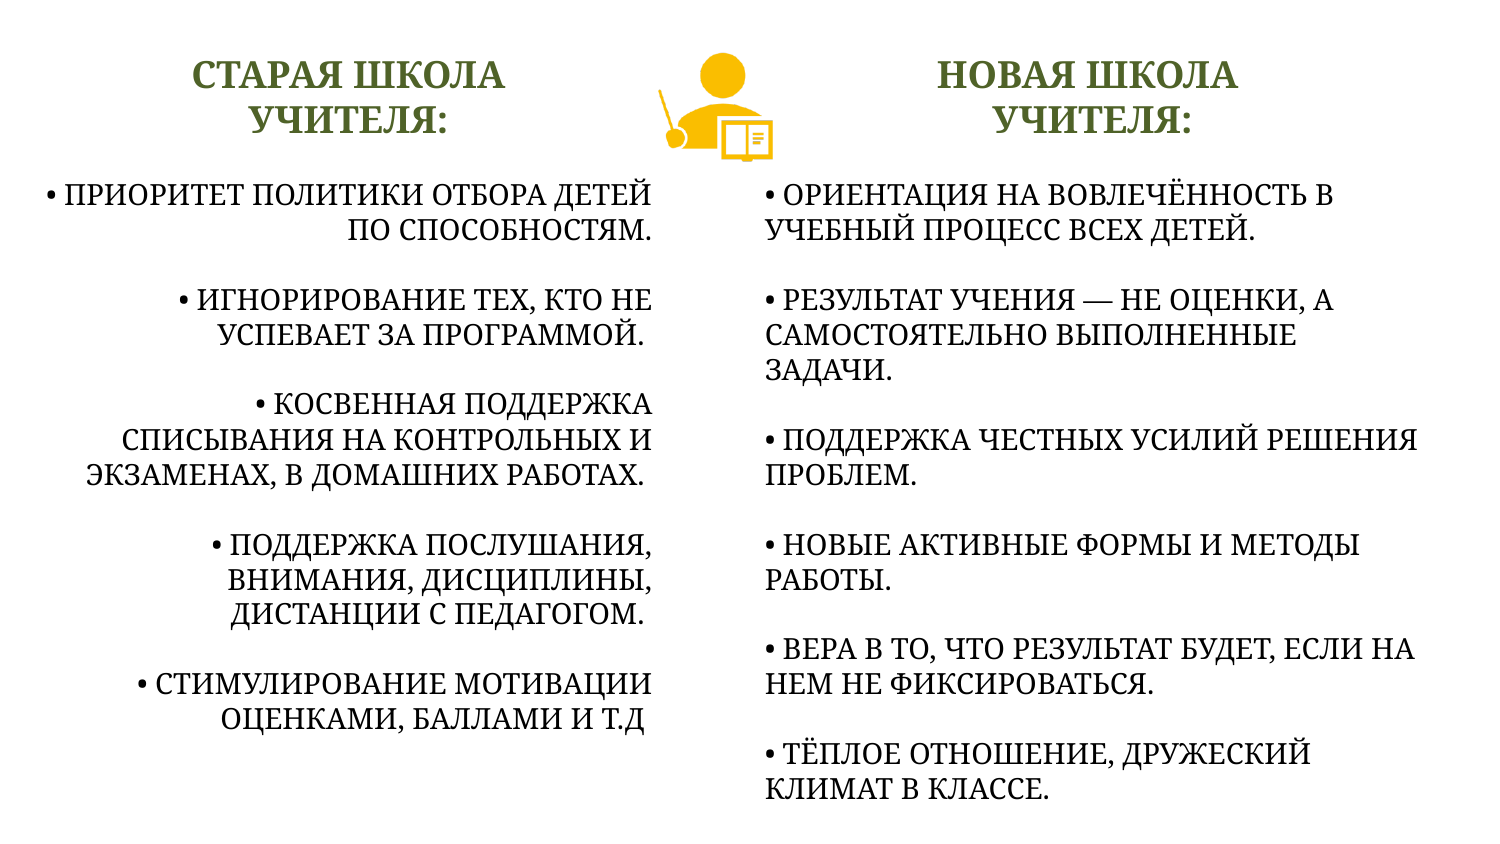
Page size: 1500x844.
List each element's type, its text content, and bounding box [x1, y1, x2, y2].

text_box НОВАЯ ШКОЛА УЧИТЕЛЯ: • ОРИЕНТАЦИЯ НА ВОВЛЕЧЁННОСТЬ В УЧЕБНЫЙ ПРОЦЕСС ВСЕХ ДЕТЕЙ. • РЕЗУЛЬТАТ УЧЕНИЯ — НЕ ОЦЕНКИ, А САМОСТОЯТЕЛЬНО ВЫПОЛНЕННЫЕ ЗАДАЧИ. • ПОДДЕРЖКА ЧЕСТНЫХ УСИЛИЙ РЕШЕНИЯ ПРОБЛЕМ. • НОВЫЕ АКТИВНЫЕ ФОРМЫ И МЕТОДЫ РАБОТЫ. • ВЕРА В ТО, ЧТО РЕЗУЛЬТАТ БУДЕТ, ЕСЛИ НА НЕМ НЕ ФИКСИРОВАТЬСЯ. • ТЁПЛОЕ ОТНОШЕНИЕ, ДРУЖЕСКИЙ КЛИМАТ В КЛАССЕ. [750, 43, 1436, 813]
picture [655, 33, 790, 169]
text_box СТАРАЯ ШКОЛА УЧИТЕЛЯ: • ПРИОРИТЕТ ПОЛИТИКИ ОТБОРА ДЕТЕЙ ПО СПОСОБНОСТЯМ. • ИГНОРИРОВАНИЕ ТЕХ, КТО НЕ УСПЕВАЕТ ЗА ПРОГРАММОЙ. • КОСВЕННАЯ ПОДДЕРЖКА СПИСЫВАНИЯ НА КОНТРОЛЬНЫХ И ЭКЗАМЕНАХ, В ДОМАШНИХ РАБОТАХ. • ПОДДЕРЖКА ПОСЛУШАНИЯ, ВНИМАНИЯ, ДИСЦИПЛИНЫ, ДИСТАНЦИИ С ПЕДАГОГОМ. • СТИМУЛИРОВАНИЕ МОТИВАЦИИ ОЦЕНКАМИ, БАЛЛАМИ И Т.Д [29, 43, 668, 743]
